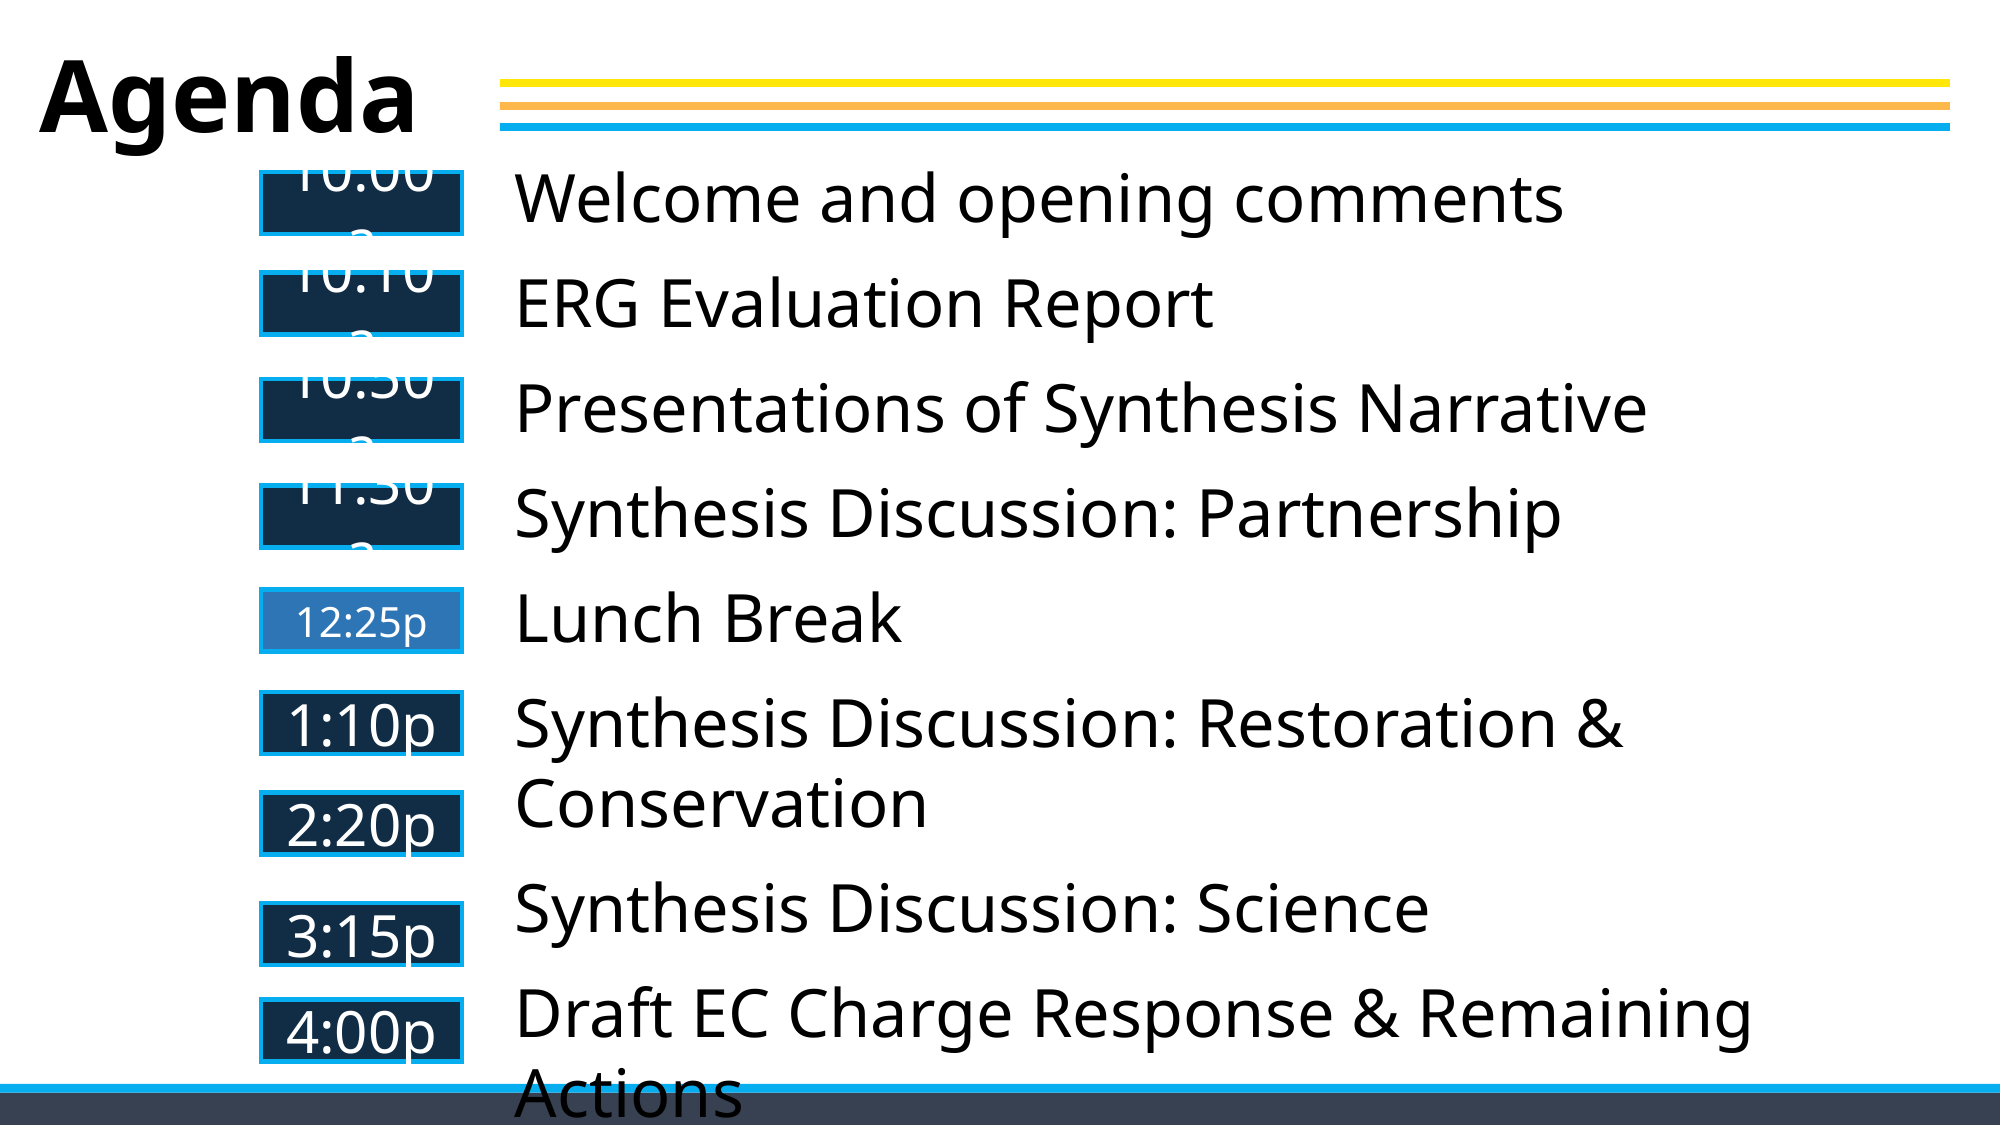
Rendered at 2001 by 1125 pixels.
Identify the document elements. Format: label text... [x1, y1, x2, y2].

text_box 3:15p [260, 902, 463, 966]
text_box 1:10p [260, 691, 463, 755]
text_box Welcome and opening comments ERG Evaluation Report Presentations of Synthesis Narrative Synthesis Discussion: Partnership Lunch Break Synthesis Discussion: Restoration & Conservation Synthesis Discussion: Science Draft EC Charge Response & Remaining Actions Adjourn [499, 148, 1970, 1125]
text_box 11:30a [260, 484, 463, 548]
text_box 2:20p [260, 792, 463, 856]
text_box 10:00a [260, 171, 463, 235]
text_box 10:10a [260, 272, 463, 336]
text_box 10:50a [260, 378, 463, 442]
text_box 4:00p [260, 998, 463, 1062]
text_box 12:25p [260, 589, 463, 653]
title Agenda [39, 46, 500, 194]
